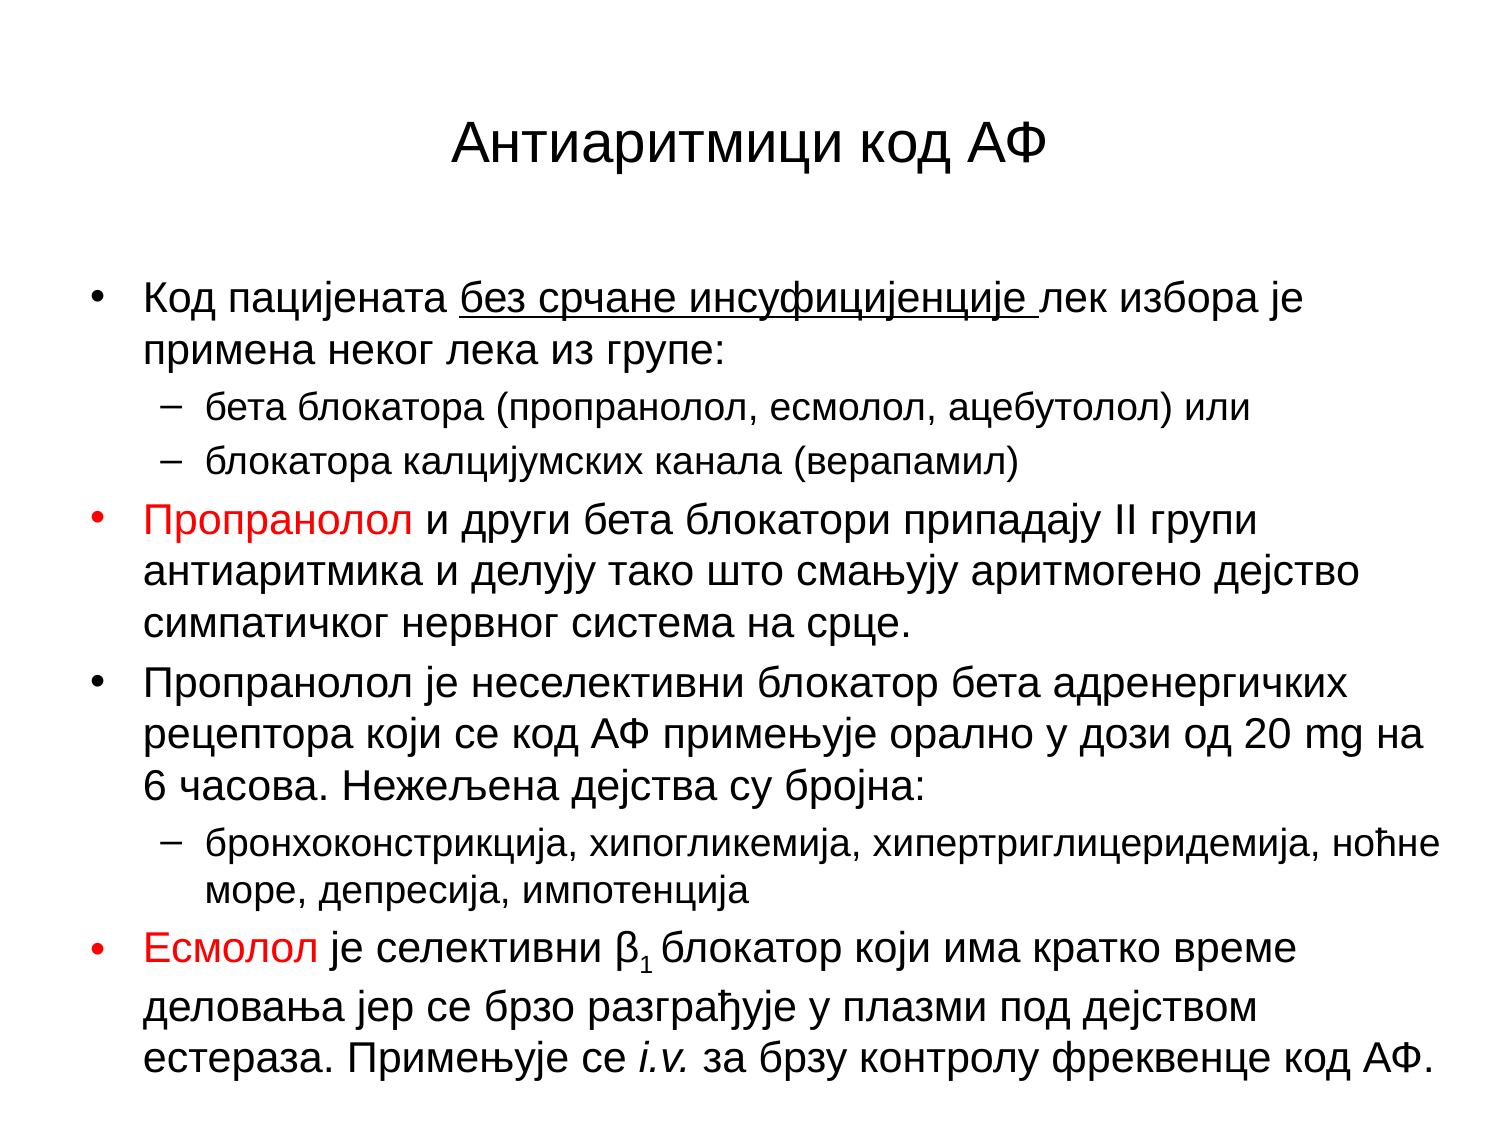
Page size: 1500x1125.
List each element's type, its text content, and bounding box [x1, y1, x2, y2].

list Код пацијената без срчане инсуфицијенције лек избора је примена неког лека из групе: бета блокатора (пропранолол, есмолол, ацебутолол) или блокатора калцијумских канала (верапамил) Пропранолол и други бета блокатори припадају II групи антиаритмика и делују тако што смањују аритмогено дејство симпатичког нервног система на срце. Пропранолол је неселективни блокатор бета адренергичких рецептора који се код АФ примењује орално у дози од 20 mg на 6 часова. Нежељена дејства су бројна: бронхоконстрикција, хипогликемија, хипертриглицеридемија, ноћне море, депресија, импотенција Есмолол је селективни β1 блокатор који има кратко време деловања јер се брзо разграђује у плазми под дејством естераза. Примењује се i.v. за брзу контролу фреквенце код АФ. [75, 262, 1471, 1125]
title Антиаритмици код АФ [75, 45, 1425, 233]
